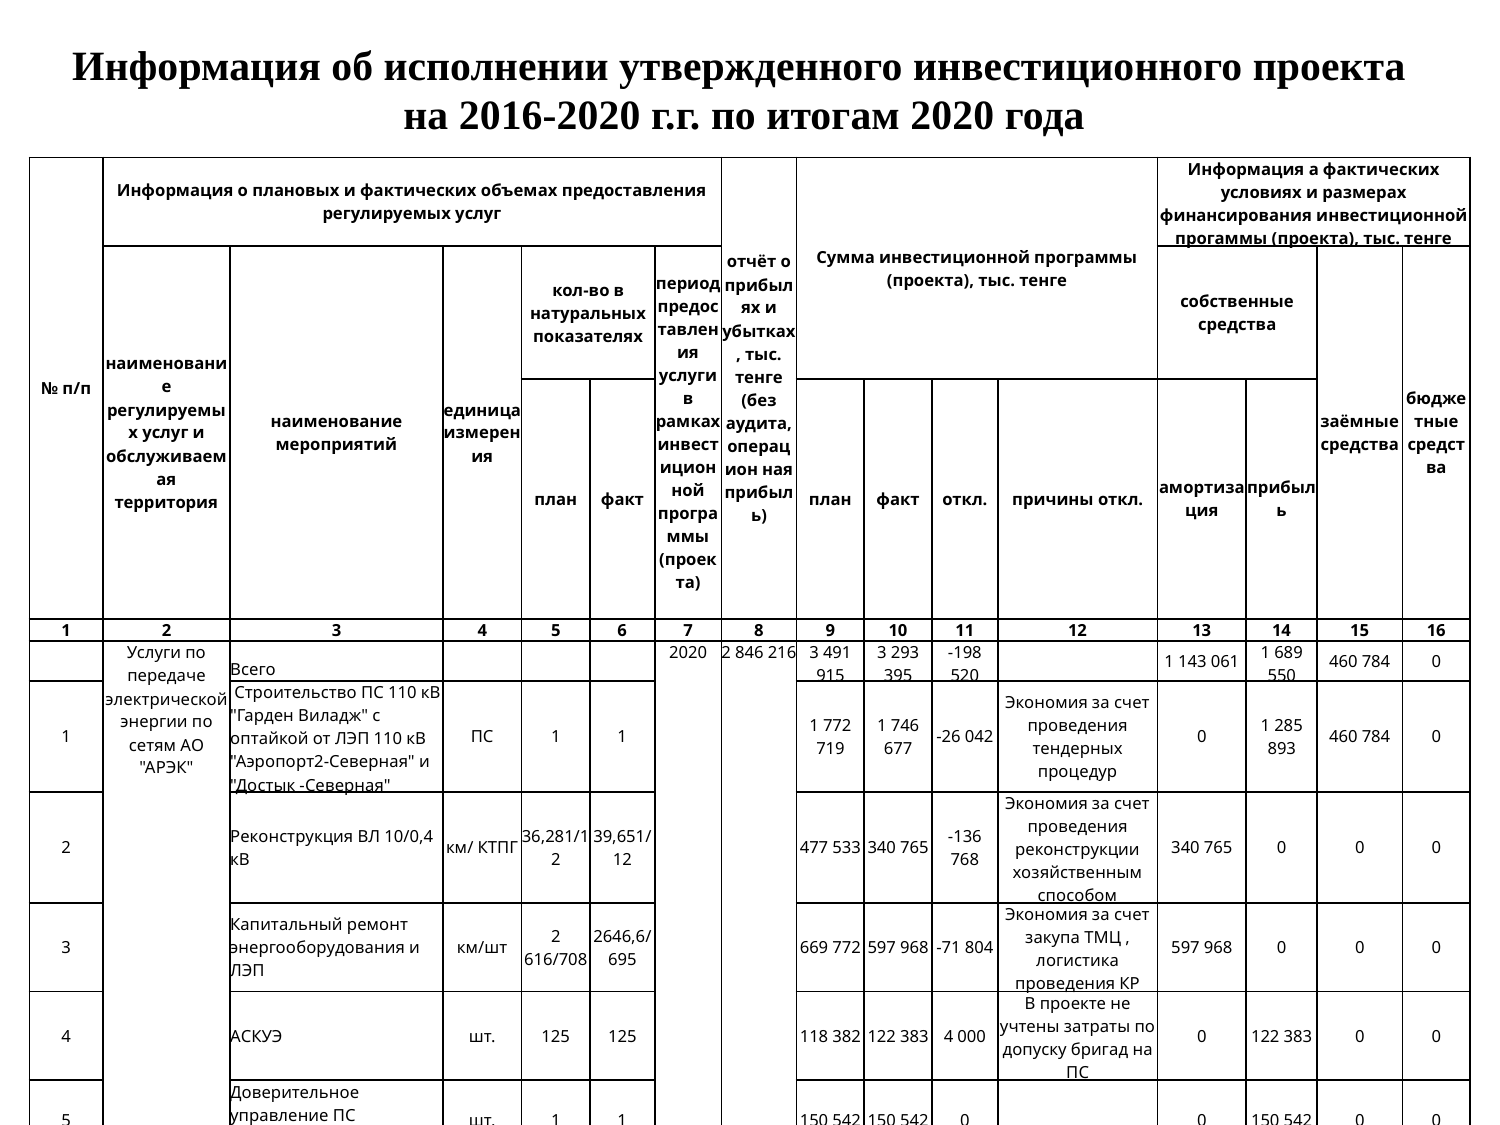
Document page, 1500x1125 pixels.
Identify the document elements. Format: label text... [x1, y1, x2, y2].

table_cell 1 [522, 682, 589, 791]
table_cell Строительство ПС 110 кВ "Гарден Виладж" с оптайкой от ЛЭП 110 кВ "Аэропорт2-Северная" и "Достык -Северная" [231, 682, 442, 791]
table_cell 669 772 [797, 904, 863, 991]
table_cell 13 [1158, 620, 1245, 640]
table_cell шт. [444, 992, 521, 1079]
table_cell 7 [656, 620, 721, 640]
table_cell 1 746 677 [865, 682, 931, 791]
table_cell 39,651/12 [591, 793, 654, 902]
table_header отчёт о прибылях и убытках, тыс. тенге (без аудита, операцион ная прибыль) [722, 158, 796, 618]
table_cell 2 846 216 [722, 642, 796, 1125]
table_cell 0 [1403, 992, 1469, 1079]
table_cell заёмные средства [1318, 247, 1402, 618]
table_cell 11 [933, 620, 997, 640]
table_cell 0 [933, 1081, 997, 1125]
table_cell Доверительное управление ПС "Северная" с последующим выкупом [231, 1081, 442, 1125]
table_cell 150 542 [1247, 1081, 1316, 1125]
table_cell 477 533 [797, 793, 863, 902]
table_cell [522, 642, 589, 680]
table_cell км/шт [444, 904, 521, 991]
table_cell 10 [865, 620, 931, 640]
table_cell 1 [30, 682, 102, 791]
table_header Сумма инвестиционной программы (проекта), тыс. тенге [797, 158, 1157, 378]
table_cell 5 [522, 620, 589, 640]
table_cell 15 [1318, 620, 1402, 640]
table_cell 1 [522, 1081, 589, 1125]
table_cell 0 [1318, 1081, 1402, 1125]
table_cell факт [591, 380, 654, 618]
table_cell [999, 1081, 1157, 1125]
table_cell план [522, 380, 589, 618]
table_cell 0 [1158, 1081, 1245, 1125]
table_cell 0 [1318, 904, 1402, 991]
table_cell 14 [1247, 620, 1316, 640]
table_cell 1 [30, 620, 102, 640]
table_cell 0 [1247, 793, 1316, 902]
table_cell 5 [30, 1081, 102, 1125]
table_cell 8 [722, 620, 796, 640]
table_cell 0 [1318, 793, 1402, 902]
table_cell 1 [591, 682, 654, 791]
table_cell Всего [231, 642, 442, 680]
table_cell 3 [231, 620, 442, 640]
table_cell 122 383 [865, 992, 931, 1079]
table_cell 3 491 915 [797, 642, 863, 680]
table_cell шт. [444, 1081, 521, 1125]
table_cell 12 [999, 620, 1157, 640]
table_cell 597 968 [1158, 904, 1245, 991]
table_cell 150 542 [797, 1081, 863, 1125]
table_cell 150 542 [865, 1081, 931, 1125]
table_cell причины откл. [999, 380, 1157, 618]
table_cell 340 765 [865, 793, 931, 902]
table_cell -71 804 [933, 904, 997, 991]
table_cell Экономия за счет проведения тендерных процедур [999, 682, 1157, 791]
table_cell наименование мероприятий [231, 247, 442, 618]
table_cell 9 [797, 620, 863, 640]
table_cell план [797, 380, 863, 618]
table_cell 0 [1158, 682, 1245, 791]
table_cell 0 [1403, 682, 1469, 791]
table_cell [30, 642, 102, 680]
table_cell 2020 [656, 642, 721, 1125]
table_header Информация а фактических условиях и размерах финансирования инвестиционной прогаммы (проекта), тыс. тенге [1158, 158, 1469, 245]
table_cell 0 [1403, 904, 1469, 991]
table_cell [444, 642, 521, 680]
table_cell 340 765 [1158, 793, 1245, 902]
table_cell 1 [591, 1081, 654, 1125]
table_cell 125 [591, 992, 654, 1079]
table_cell 0 [1158, 992, 1245, 1079]
table_cell 36,281/12 [522, 793, 589, 902]
table_cell Капитальный ремонт энергооборудования и ЛЭП [231, 904, 442, 991]
table_cell бюджетные средства [1403, 247, 1469, 618]
table_cell 460 784 [1318, 642, 1402, 680]
table_cell 1 285 893 [1247, 682, 1316, 791]
table_cell [591, 642, 654, 680]
table_cell Услуги по передаче электрической энергии по сетям АО "АРЭК" [104, 642, 229, 1125]
table_cell ПС [444, 682, 521, 791]
table_cell 122 383 [1247, 992, 1316, 1079]
table_cell км/ КТПГ [444, 793, 521, 902]
table_cell 1 143 061 [1158, 642, 1245, 680]
table_cell 2 [104, 620, 229, 640]
table_cell 0 [1403, 642, 1469, 680]
table_cell 4 000 [933, 992, 997, 1079]
table_cell 3 [30, 904, 102, 991]
table_cell 16 [1403, 620, 1469, 640]
table_cell 2 [30, 793, 102, 902]
table_cell Экономия за счет проведения реконструкции хозяйственным способом [999, 793, 1157, 902]
table_cell Экономия за счет закупа ТМЦ , логистика проведения КР [999, 904, 1157, 991]
table_cell факт [865, 380, 931, 618]
table_cell 6 [591, 620, 654, 640]
table_header № п/п [30, 158, 102, 618]
table_cell кол-во в натуральных показателях [522, 247, 654, 378]
table_cell 1 772 719 [797, 682, 863, 791]
table_cell 2646,6/695 [591, 904, 654, 991]
table_cell 0 [1403, 1081, 1469, 1125]
table_cell 0 [1403, 793, 1469, 902]
table_cell наименование регулируемых услуг и обслуживаемая территория [104, 247, 229, 618]
table_cell АСКУЭ [231, 992, 442, 1079]
table_cell 1 689 550 [1247, 642, 1316, 680]
table_cell 4 [444, 620, 521, 640]
table_cell откл. [933, 380, 997, 618]
table_cell -136 768 [933, 793, 997, 902]
table_cell -26 042 [933, 682, 997, 791]
table_cell 2 616/708 [522, 904, 589, 991]
table_cell единица измерения [444, 247, 521, 618]
table_header Информация о плановых и фактических объемах предоставления регулируемых услуг [104, 158, 721, 245]
table_cell прибыль [1247, 380, 1316, 618]
table_cell [999, 642, 1157, 680]
table_cell 597 968 [865, 904, 931, 991]
table_cell 0 [1247, 904, 1316, 991]
table_cell В проекте не учтены затраты по допуску бригад на ПС [999, 992, 1157, 1079]
text_box Информация об исполнении утвержденного инвестиционного проекта на 2016-2020 г.г. по итогам 2020 года [29, 30, 1459, 146]
table_cell -198 520 [933, 642, 997, 680]
table_cell собственные средства [1158, 247, 1316, 378]
table_cell 460 784 [1318, 682, 1402, 791]
table_cell 4 [30, 992, 102, 1079]
table_cell 125 [522, 992, 589, 1079]
table_cell Реконструкция ВЛ 10/0,4 кВ [231, 793, 442, 902]
table_cell период предоставления услуги в рамках инвестиционной программы (проекта) [656, 247, 721, 618]
table_cell 0 [1318, 992, 1402, 1079]
table_cell амортизация [1158, 380, 1245, 618]
table_cell 118 382 [797, 992, 863, 1079]
table_cell 3 293 395 [865, 642, 931, 680]
